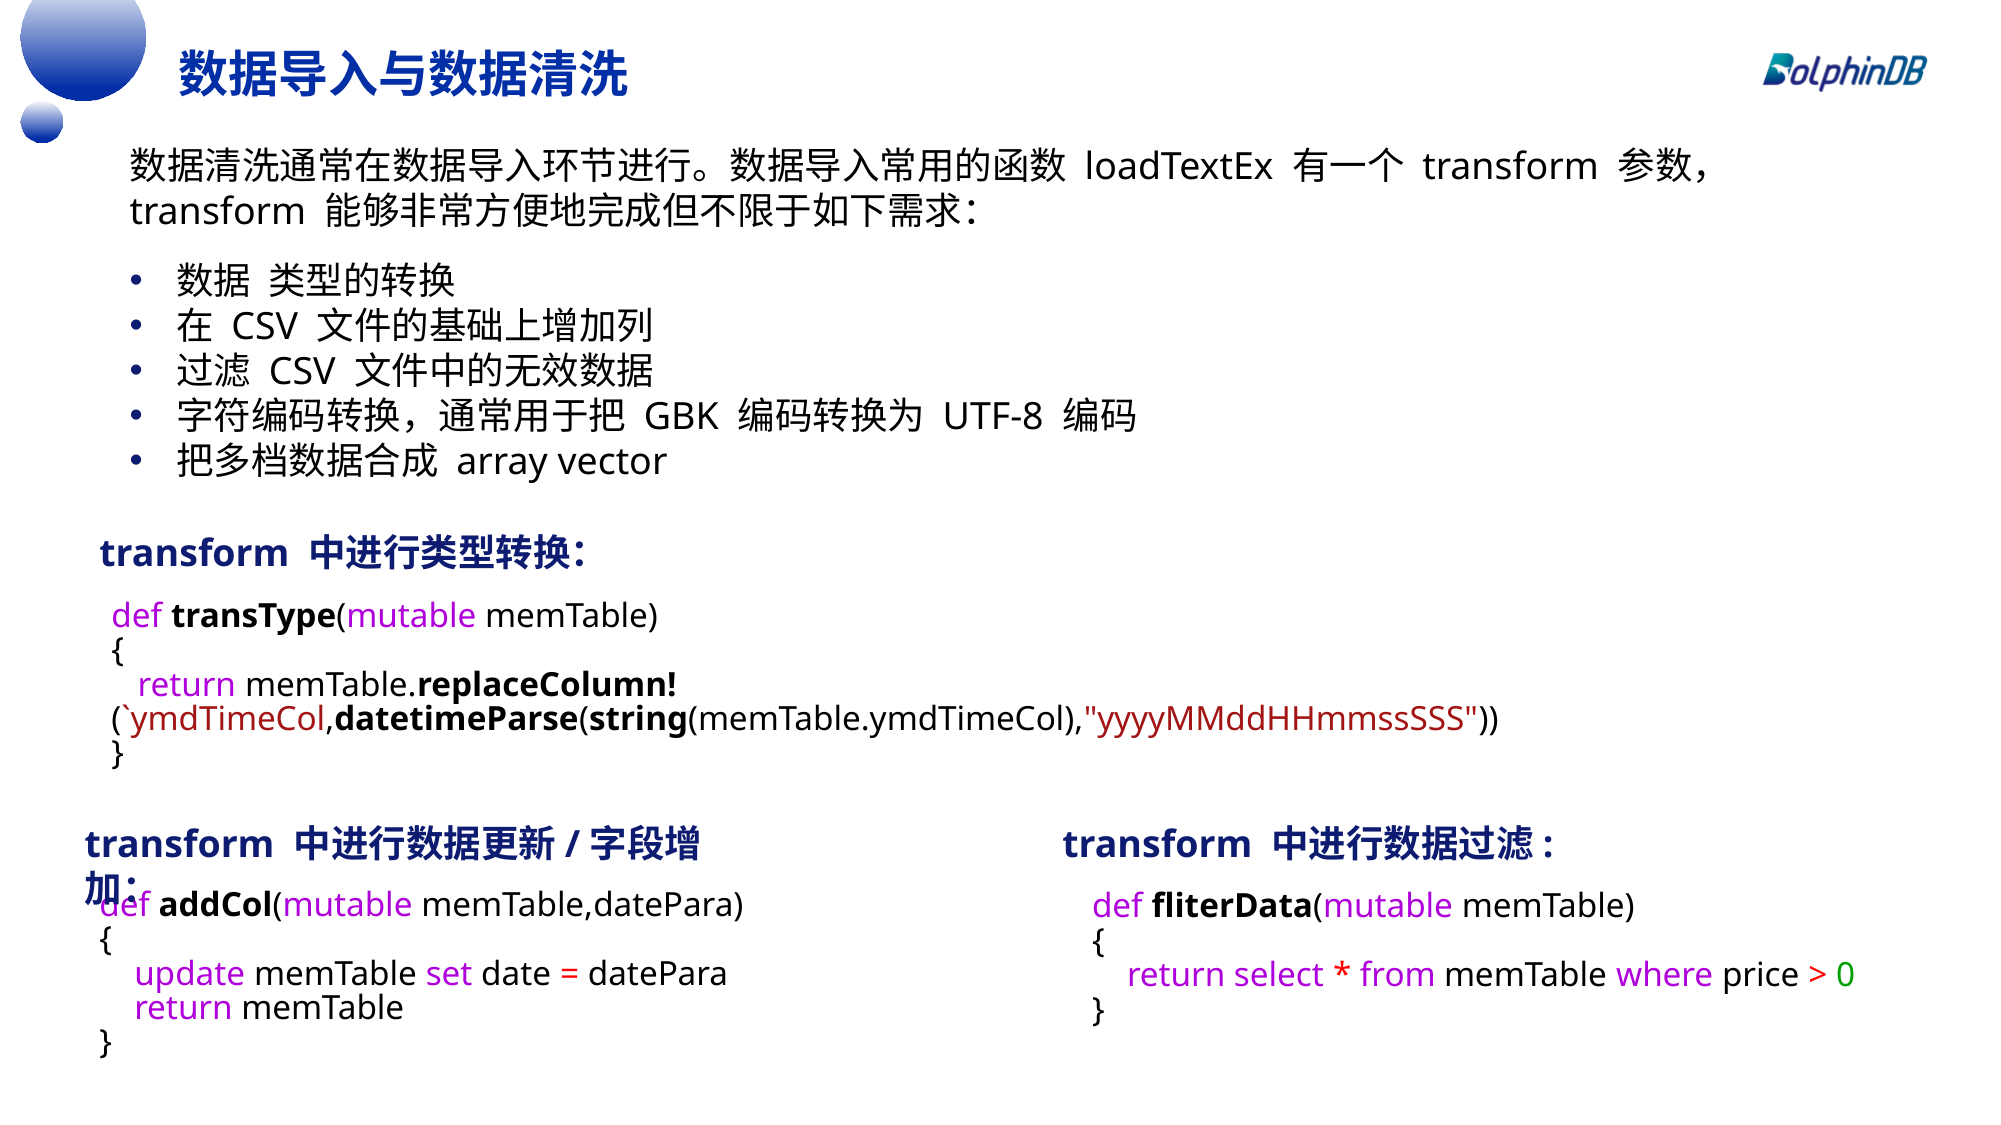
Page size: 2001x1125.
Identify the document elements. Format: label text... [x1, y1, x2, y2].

text_box 数据清洗通常在数据导入环节进行。数据导入常用的函数 loadTextEx 有一个 transform 参数，transform 能够非常方便地完成但不限于如下需求： [114, 134, 1762, 239]
text_box [19, 99, 64, 144]
text_box def fliterData(mutable memTable) { return select * from memTable where price > 0 } [1077, 882, 1946, 1035]
text_box transform 中进行数据过滤: [1047, 813, 1715, 873]
picture [1755, 47, 1929, 93]
text_box transform 中进行类型转换： [84, 521, 752, 582]
text_box 数据导入与数据清洗 [163, 35, 1245, 110]
text_box transform 中进行数据更新/字段增加： [69, 812, 737, 918]
text_box def addCol(mutable memTable,datePara) { update memTable set date = datePara return memTable } [84, 881, 918, 1068]
text_box [19, 0, 147, 102]
text_box 数据 类型的转换 在 CSV 文件的基础上增加列 过滤 CSV 文件中的无效数据 字符编码转换，通常用于把 GBK 编码转换为 UTF-8 编码 把多档数据合成 array vector [114, 249, 1849, 490]
text_box def transType(mutable memTable) { return memTable.replaceColumn!(`ymdTimeCol,datetimeParse(string(memTable.ymdTimeCol),"yyyyMMddHHmmssSSS")) } [96, 592, 1945, 779]
